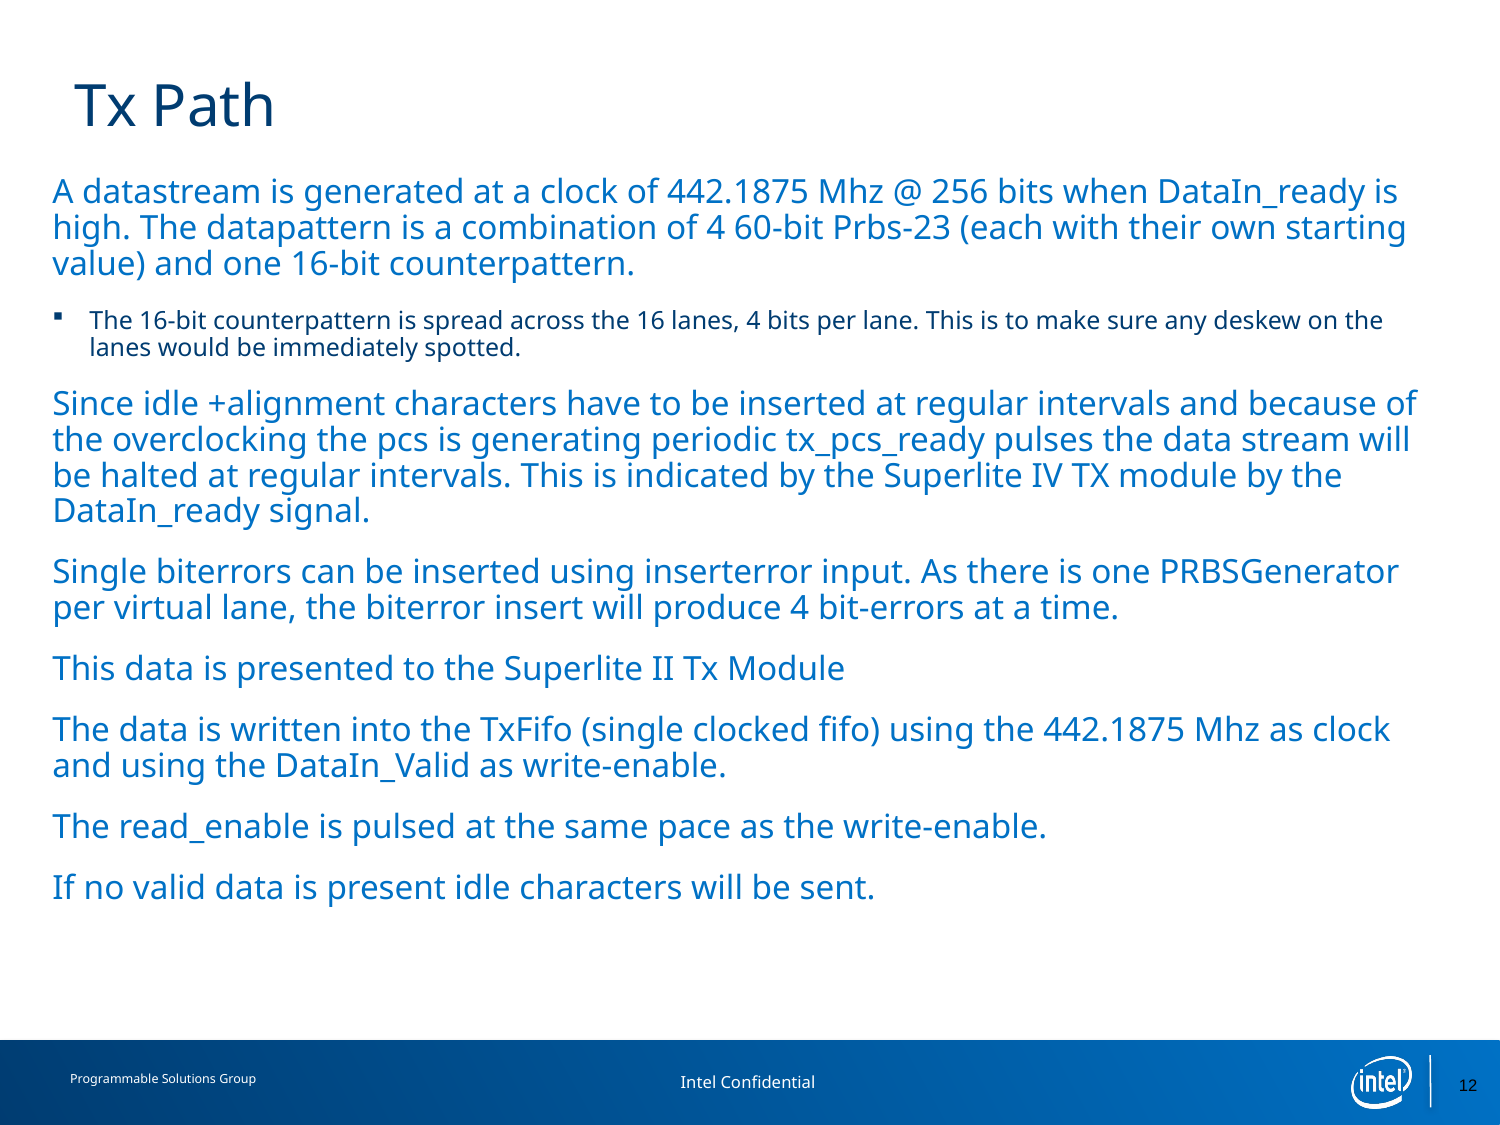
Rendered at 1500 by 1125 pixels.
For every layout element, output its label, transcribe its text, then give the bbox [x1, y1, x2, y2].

list A datastream is generated at a clock of 442.1875 Mhz @ 256 bits when DataIn_ready is high. The datapattern is a combination of 4 60-bit Prbs-23 (each with their own starting value) and one 16-bit counterpattern. The 16-bit counterpattern is spread across the 16 lanes, 4 bits per lane. This is to make sure any deskew on the lanes would be immediately spotted. Since idle +alignment characters have to be inserted at regular intervals and because of the overclocking the pcs is generating periodic tx_pcs_ready pulses the data stream will be halted at regular intervals. This is indicated by the Superlite IV TX module by the DataIn_ready signal. Single biterrors can be inserted using inserterror input. As there is one PRBSGenerator per virtual lane, the biterror insert will produce 4 bit-errors at a time. This data is presented to the Superlite II Tx Module The data is written into the TxFifo (single clocked fifo) using the 442.1875 Mhz as clock and using the DataIn_Valid as write-enable. The read_enable is pulsed at the same pace as the write-enable. If no valid data is present idle characters will be sent. [52, 174, 1448, 1000]
title Tx Path [74, 67, 1425, 174]
slide_number 12 [1127, 1055, 1478, 1116]
